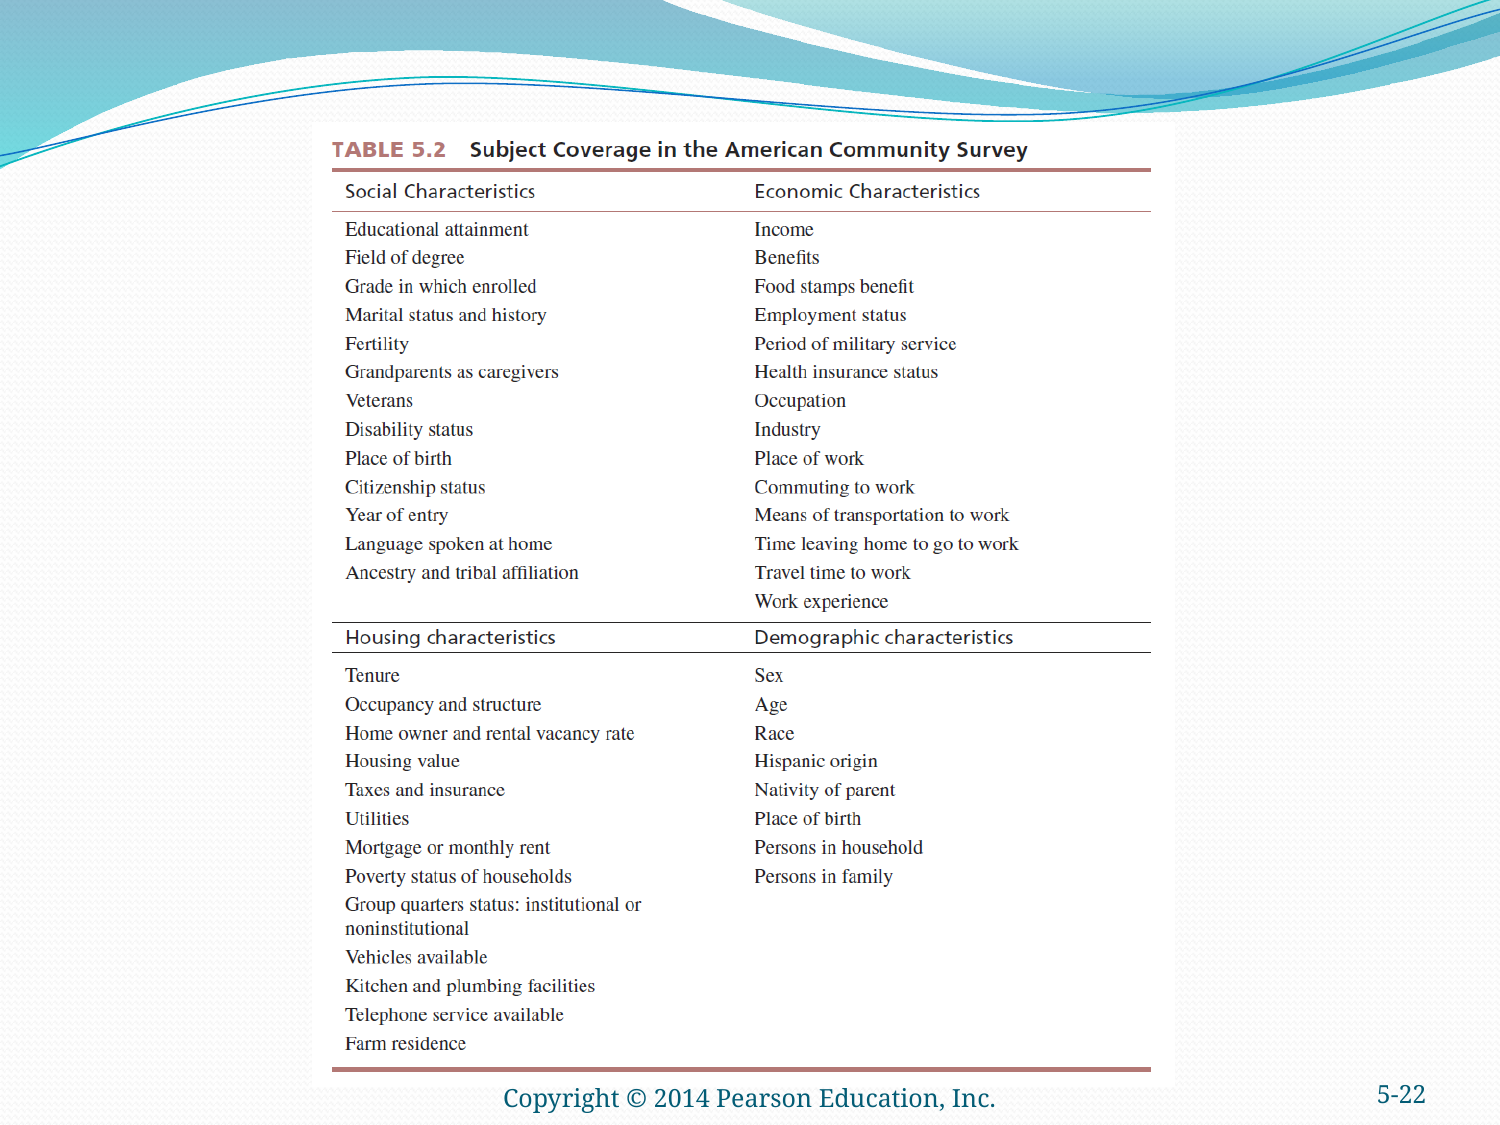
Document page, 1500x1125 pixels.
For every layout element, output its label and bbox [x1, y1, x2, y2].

picture [312, 122, 1176, 1088]
